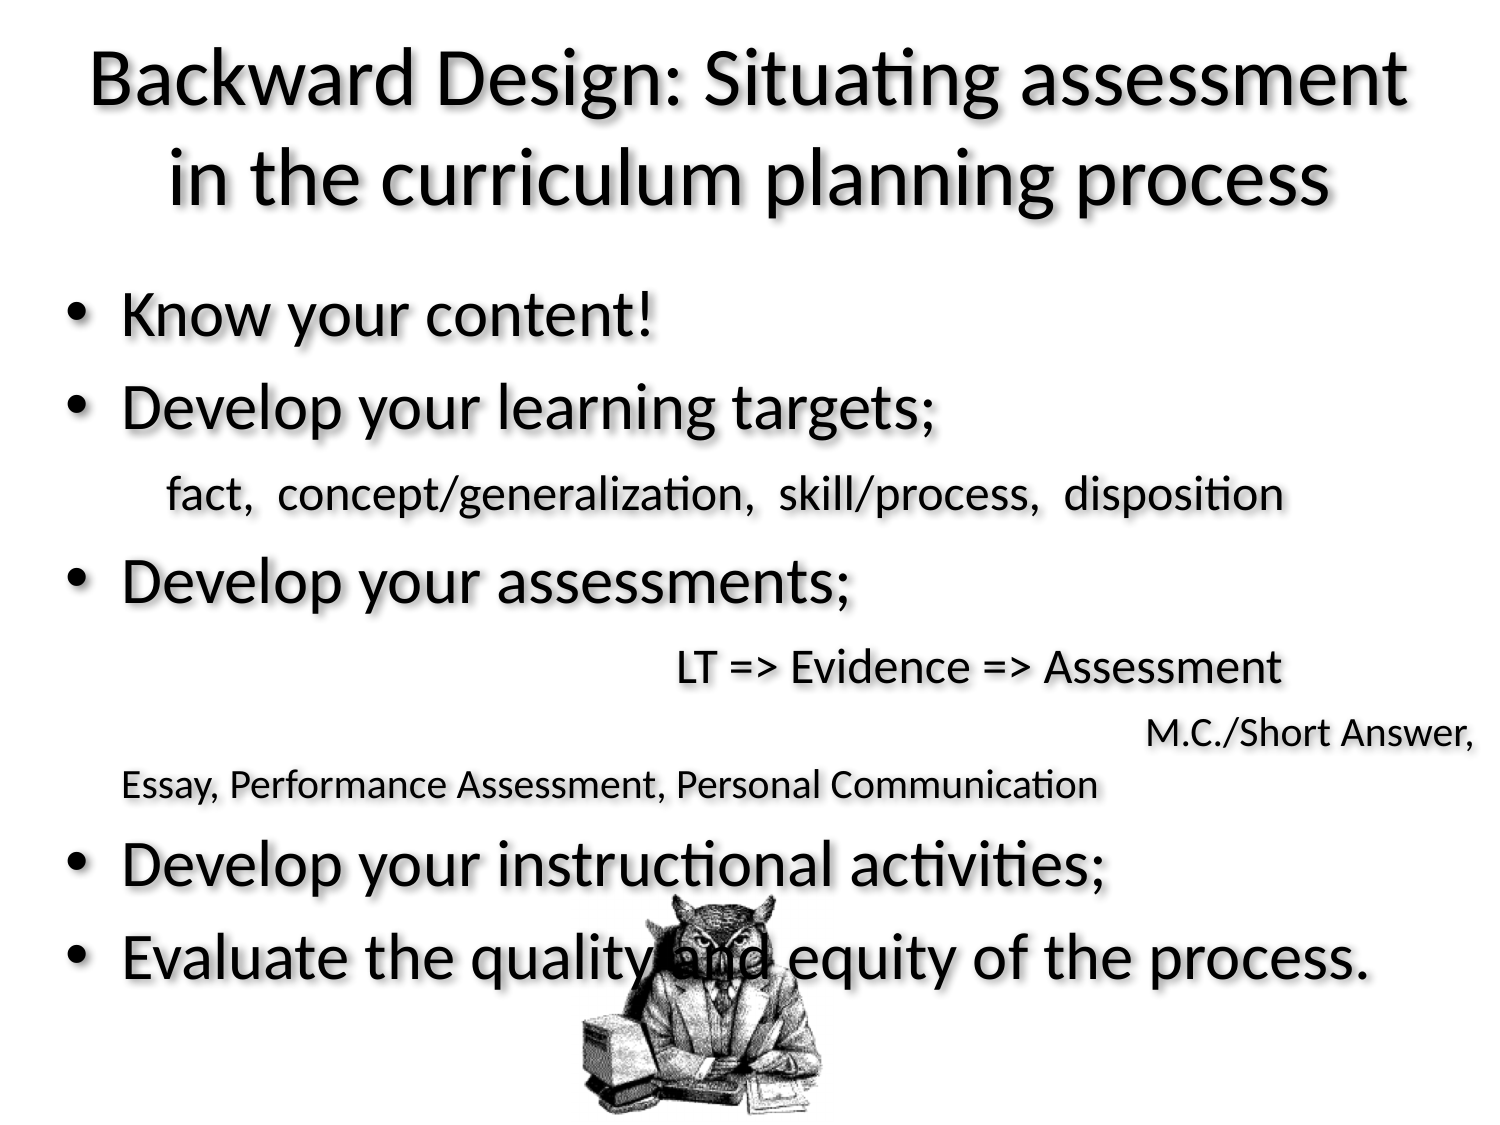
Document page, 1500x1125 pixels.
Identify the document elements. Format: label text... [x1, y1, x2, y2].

list Know your content! Develop your learning targets; fact, concept/generalization, skill/process, disposition Develop your assessments; LT => Evidence => Assessment M.C./Short Answer, Essay, Performance Assessment, Personal Communication Develop your instructional activities; Evaluate the quality and equity of the process. [50, 262, 1500, 988]
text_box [571, 890, 835, 1122]
title Backward Design: Situating assessment in the curriculum planning process [50, 45, 1450, 200]
